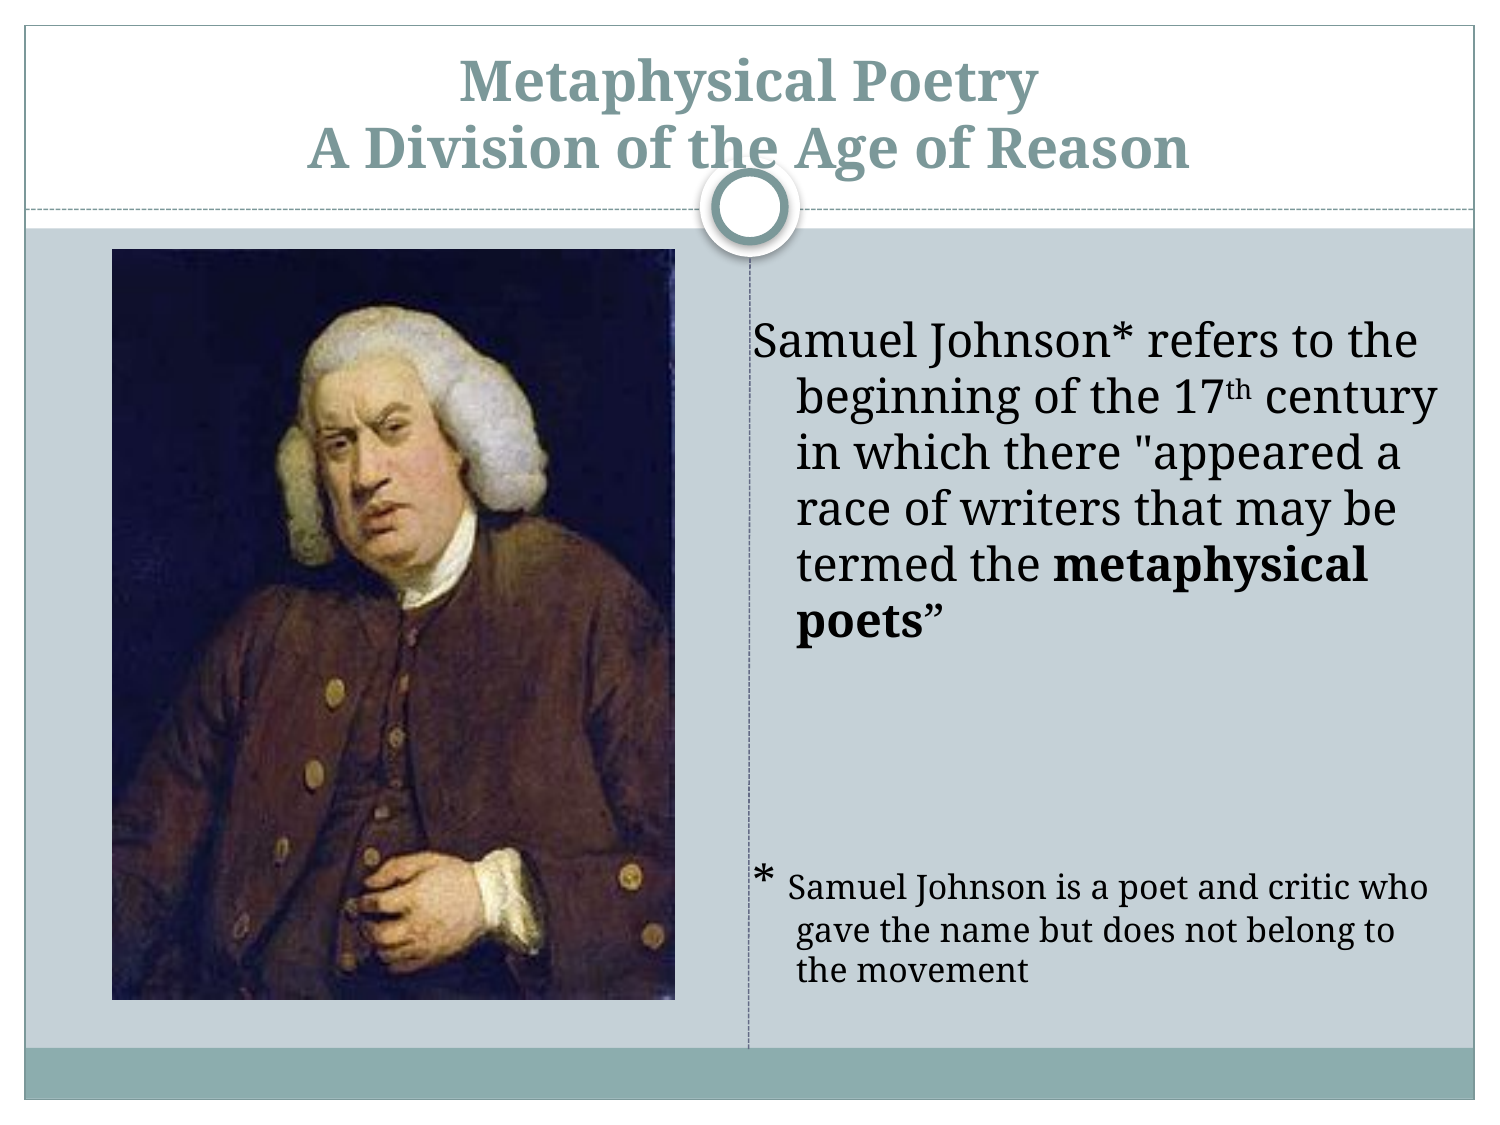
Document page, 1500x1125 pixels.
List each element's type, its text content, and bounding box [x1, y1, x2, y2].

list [112, 249, 676, 1001]
list Samuel Johnson* refers to the beginning of the 17th century in which there "appeared a race of writers that may be termed the metaphysical poets” * Samuel Johnson is a poet and critic who gave the name but does not belong to the movement [737, 237, 1463, 1005]
title Metaphysical Poetry A Division of the Age of Reason [49, 37, 1450, 188]
